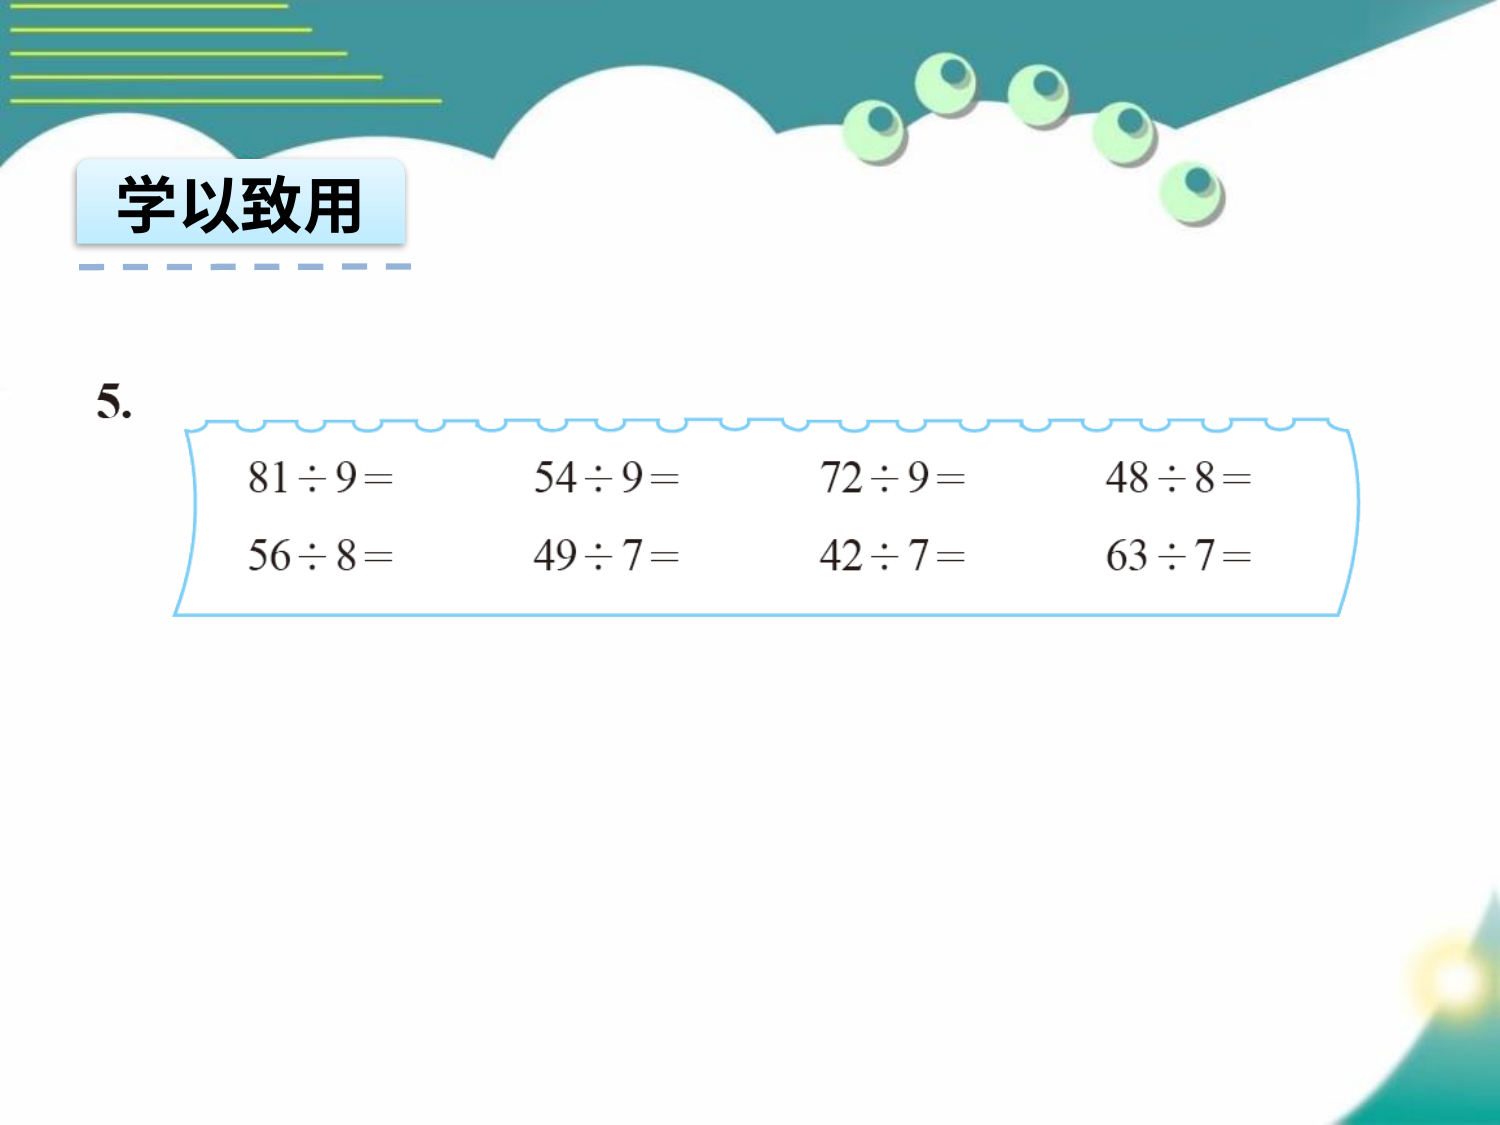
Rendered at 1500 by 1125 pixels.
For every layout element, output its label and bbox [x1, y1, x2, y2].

picture [0, 0, 1500, 1125]
text_box [76, 158, 420, 268]
